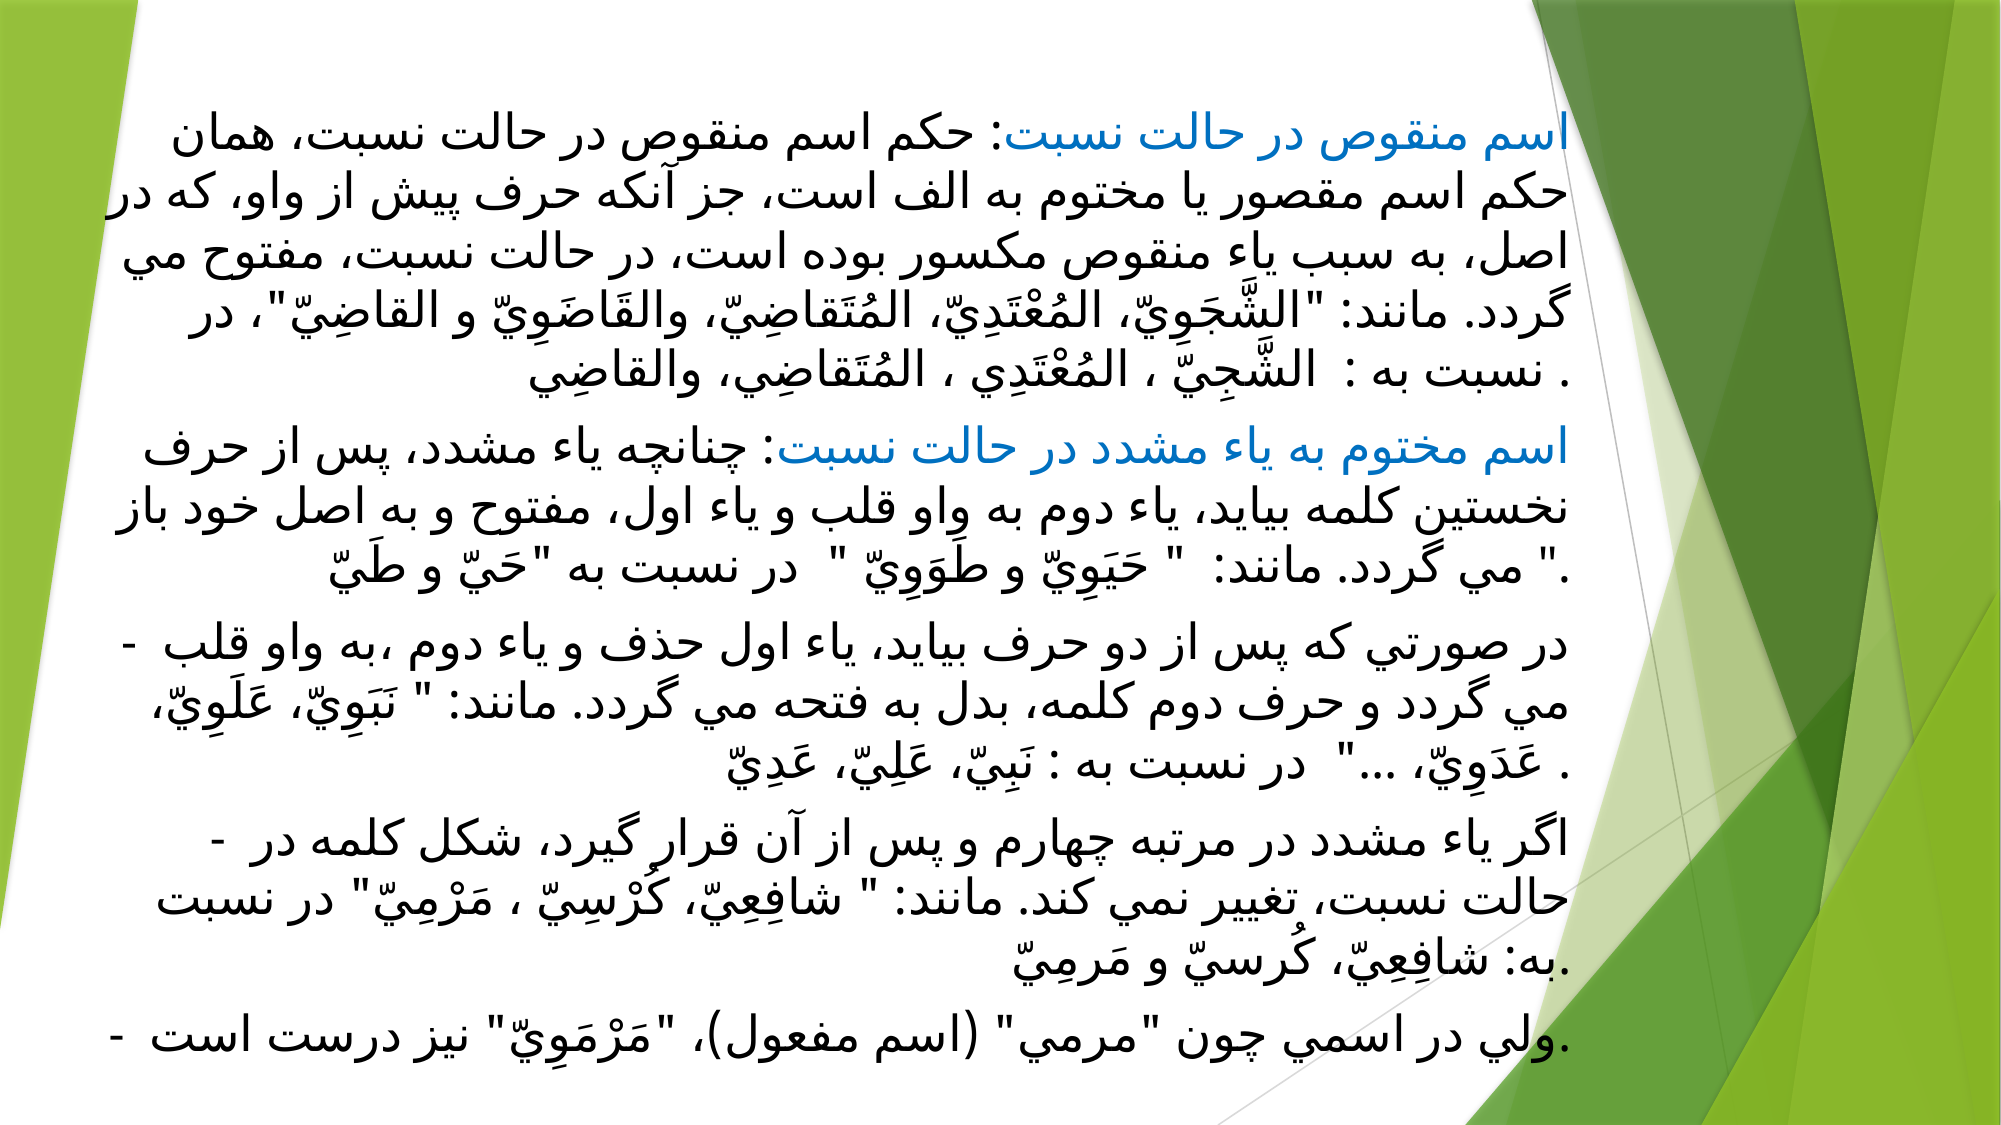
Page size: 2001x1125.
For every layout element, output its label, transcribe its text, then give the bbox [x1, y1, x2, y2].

subtitle اسم منقوص در حالت نسبت: حكم اسم منقوص در حالت نسبت، همان حكم اسم مقصور يا مختوم به الف است، جز آنكه حرف پيش از واو، كه در اصل، به سبب ياء منقوص مكسور بوده است، در حالت نسبت، مفتوح مي گردد. مانند: "الشَّجَوِيّ، المُعْتَدِيّ، المُتَقاضِيّ، والقَاضَوِيّ و القاضِيّ"، در نسبت به : الشَّجِيّ ، المُعْتَدِي ، المُتَقاضِي، والقاضِي . اسم مختوم به ياء مشدد در حالت نسبت: چنانچه ياء مشدد، پس از حرف نخستين كلمه بيايد، ياء دوم به واو قلب و ياء اول، مفتوح و به اصل خود باز مي گردد. مانند: " حَيَوِيّ و طَوَوِيّ " در نسبت به "حَيّ و طَيّ ". - در صورتي كه پس از دو حرف بيايد، ياء اول حذف و ياء دوم ،به واو قلب مي گردد و حرف دوم كلمه، بدل به فتحه مي گردد. مانند: " نَبَوِيّ، عَلَوِيّ، عَدَوِيّ، ..." در نسبت به : نَبِيّ، عَلِيّ، عَدِيّ . - اگر ياء مشدد در مرتبه چهارم و پس از آن قرار گيرد، شكل كلمه در حالت نسبت، تغيير نمي كند. مانند: " شافِعِيّ، كُرْسِيّ ، مَرْمِيّ" در نسبت به: شافِعِيّ، كُرسيّ و مَرمِيّ. - ولي در اسمي چون "مرمي" (اسم مفعول)، "مَرْمَوِيّ" نيز درست است. [76, 92, 1587, 1081]
